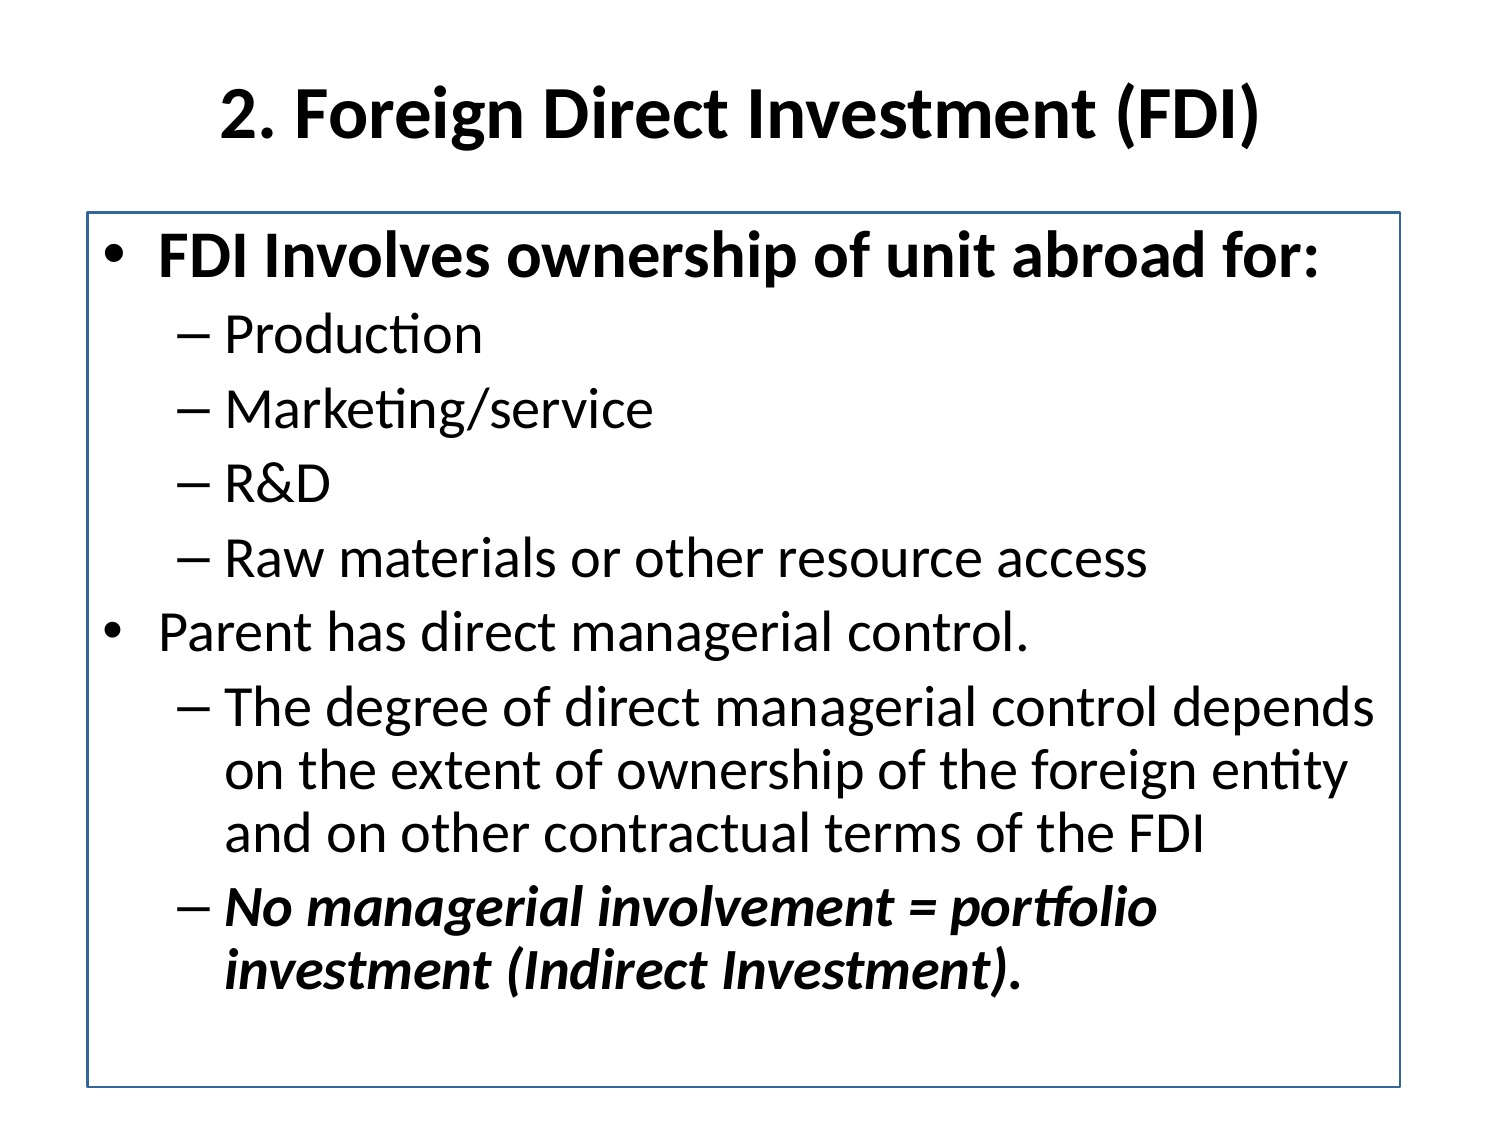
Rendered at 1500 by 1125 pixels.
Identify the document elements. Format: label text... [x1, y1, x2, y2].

list FDI Involves ownership of unit abroad for: Production Marketing/service R&D Raw materials or other resource access Parent has direct managerial control. The degree of direct managerial control depends on the extent of ownership of the foreign entity and on other contractual terms of the FDI No managerial involvement = portfolio investment (Indirect Investment). [87, 212, 1400, 1088]
title 2. Foreign Direct Investment (FDI) [75, 24, 1425, 193]
